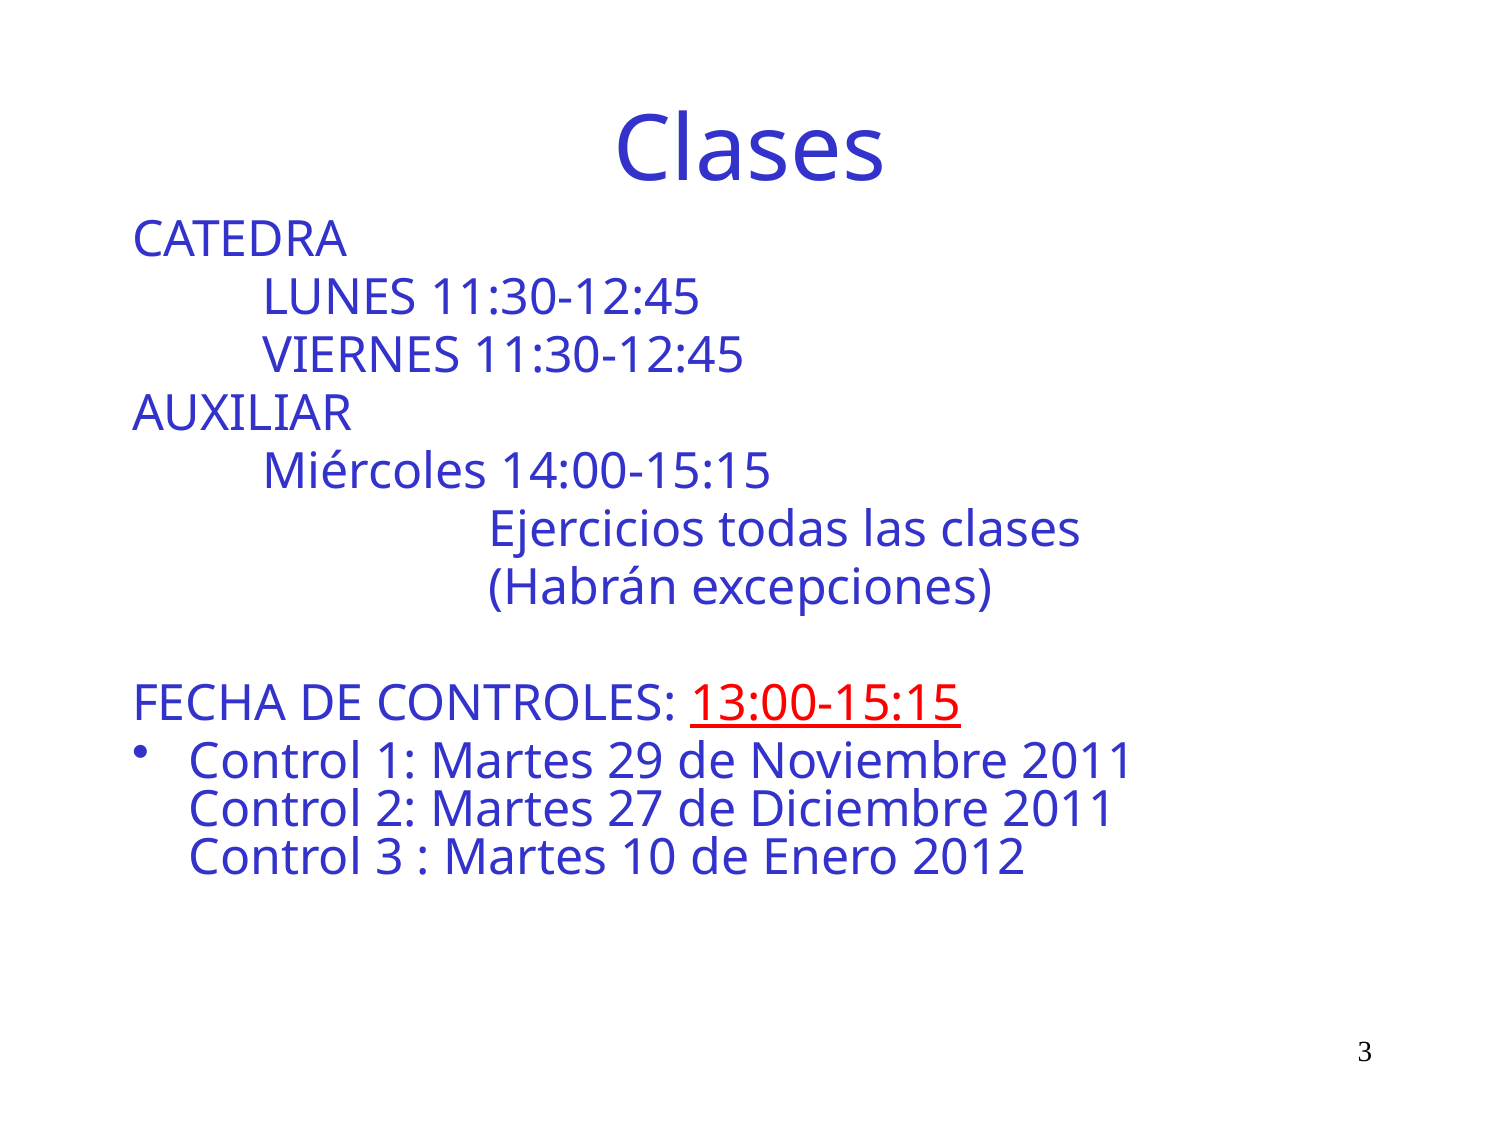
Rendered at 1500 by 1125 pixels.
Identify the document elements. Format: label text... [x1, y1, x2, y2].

list CATEDRA LUNES 11:30-12:45 VIERNES 11:30-12:45 AUXILIAR Miércoles 14:00-15:15 Ejercicios todas las clases (Habrán excepciones) FECHA DE CONTROLES: 13:00-15:15 Control 1: Martes 29 de Noviembre 2011 Control 2: Martes 27 de Diciembre 2011 Control 3 : Martes 10 de Enero 2012 [116, 210, 1393, 1027]
title Clases [112, 49, 1388, 238]
slide_number 3 [1074, 1024, 1388, 1101]
